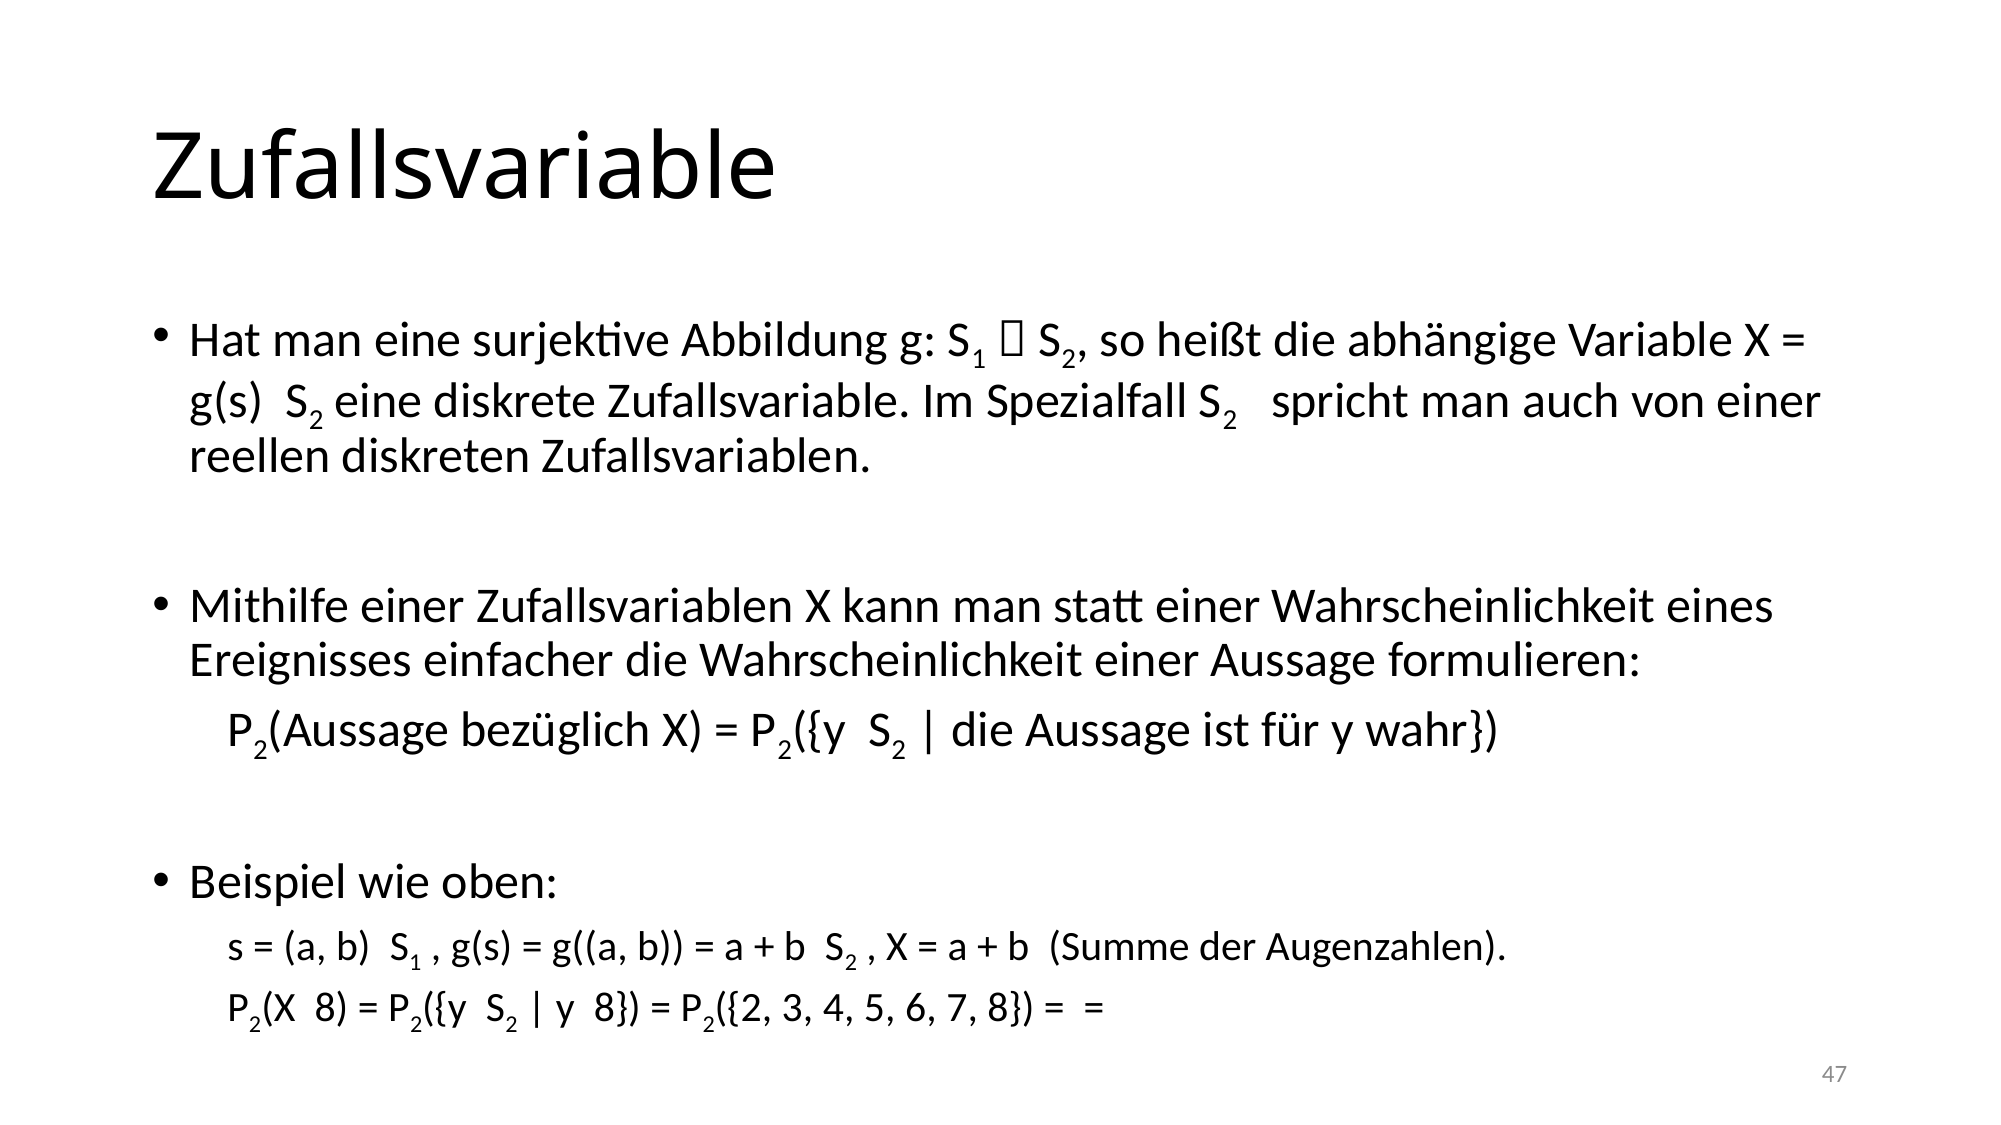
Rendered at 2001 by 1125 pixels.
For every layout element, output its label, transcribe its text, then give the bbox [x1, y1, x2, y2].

slide_number 47 [1412, 1042, 1863, 1103]
title Zufallsvariable [137, 59, 1882, 278]
